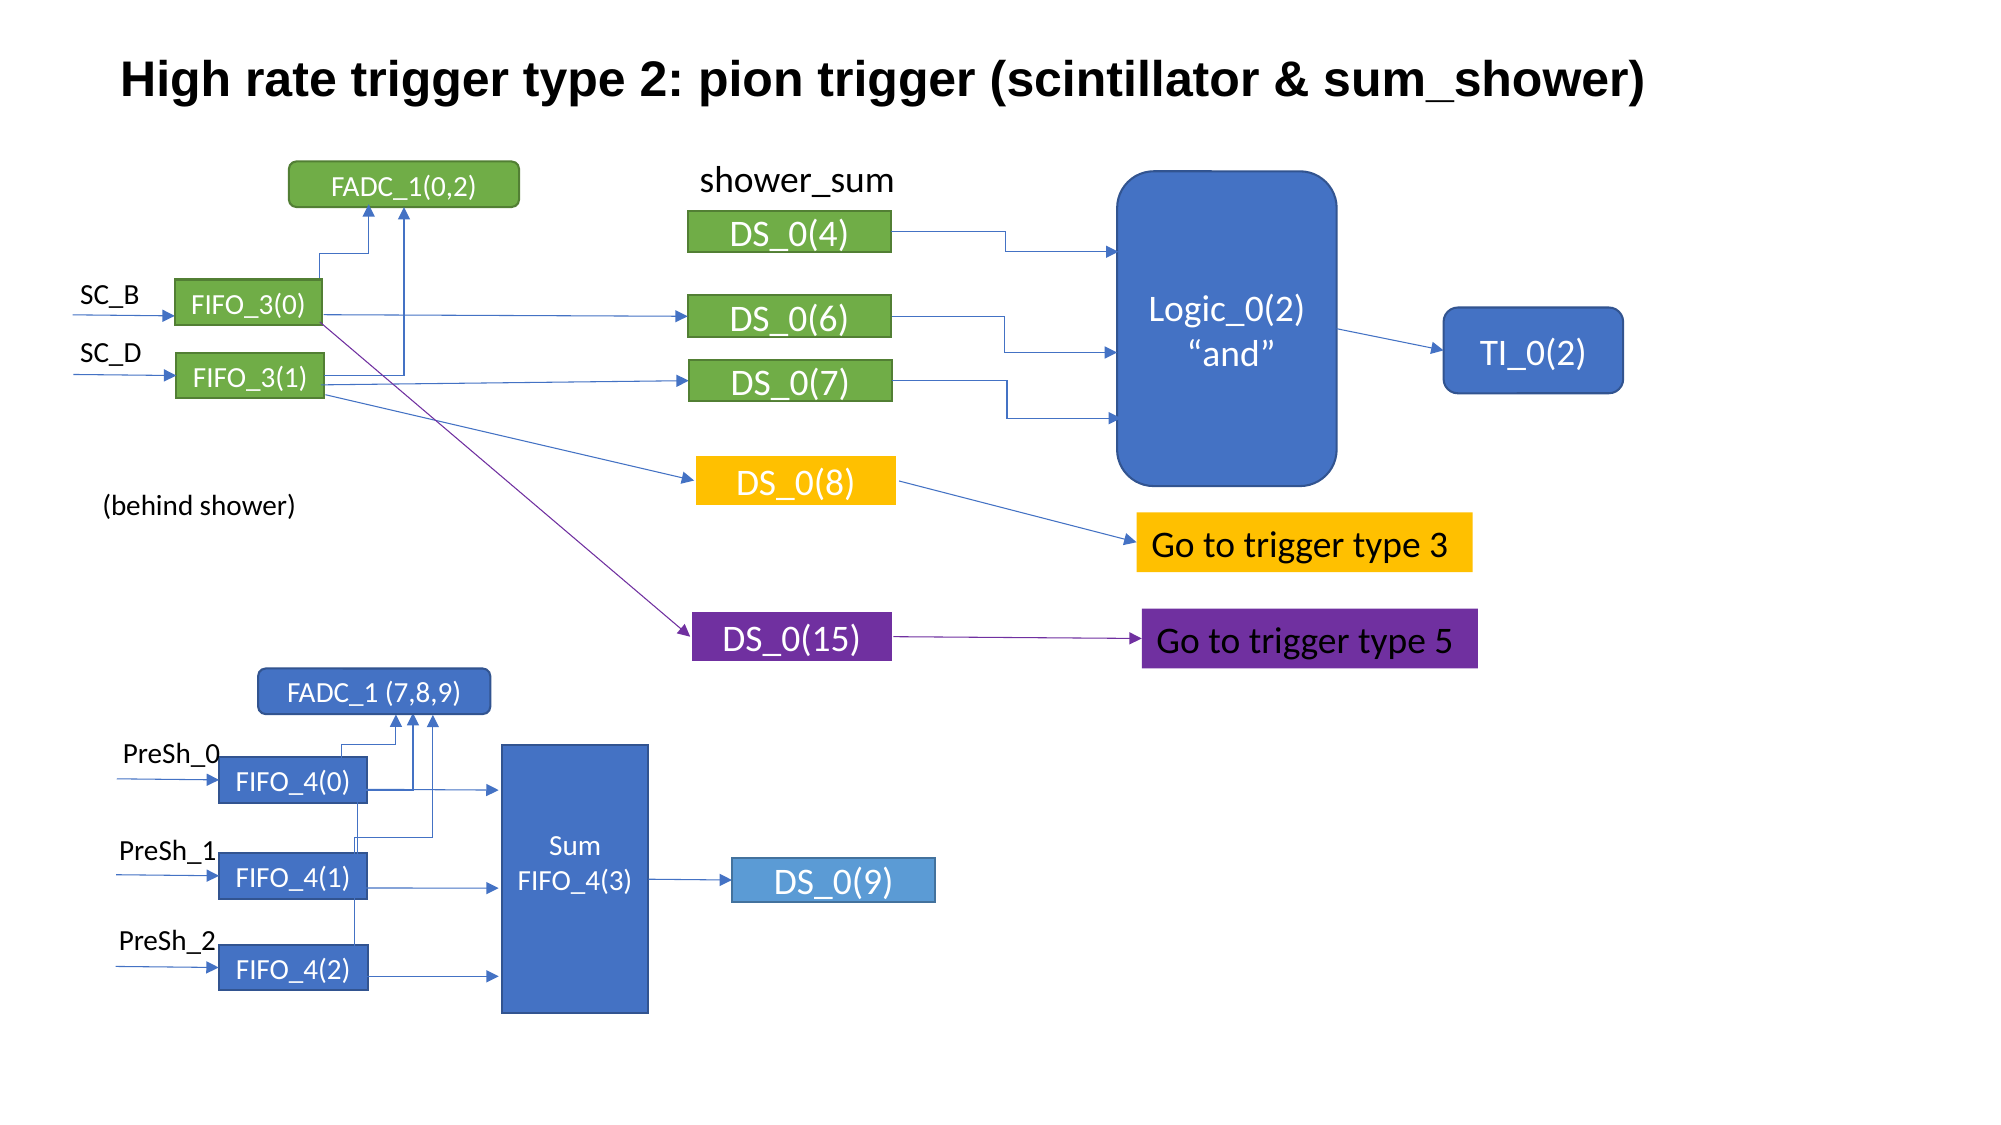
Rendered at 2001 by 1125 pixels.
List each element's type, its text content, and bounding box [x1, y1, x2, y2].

text_box Logic_0(2) “and” [1116, 170, 1338, 488]
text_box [891, 316, 1118, 353]
text_box Go to trigger type 5 [1141, 608, 1478, 669]
text_box DS_0(8) [693, 453, 899, 508]
text_box (behind shower) [87, 479, 319, 529]
text_box shower_sum [684, 147, 911, 208]
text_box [319, 321, 691, 637]
text_box TI_0(2) [1442, 306, 1625, 395]
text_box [63, 161, 891, 399]
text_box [897, 480, 1137, 543]
text_box Go to trigger type 3 [1136, 512, 1473, 573]
text_box High rate trigger type 2: pion trigger (scintillator & sum_shower) [107, 39, 1932, 109]
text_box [891, 380, 1122, 419]
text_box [891, 231, 1119, 252]
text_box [102, 668, 936, 1014]
text_box DS_0(15) [689, 609, 895, 664]
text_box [1336, 328, 1444, 351]
